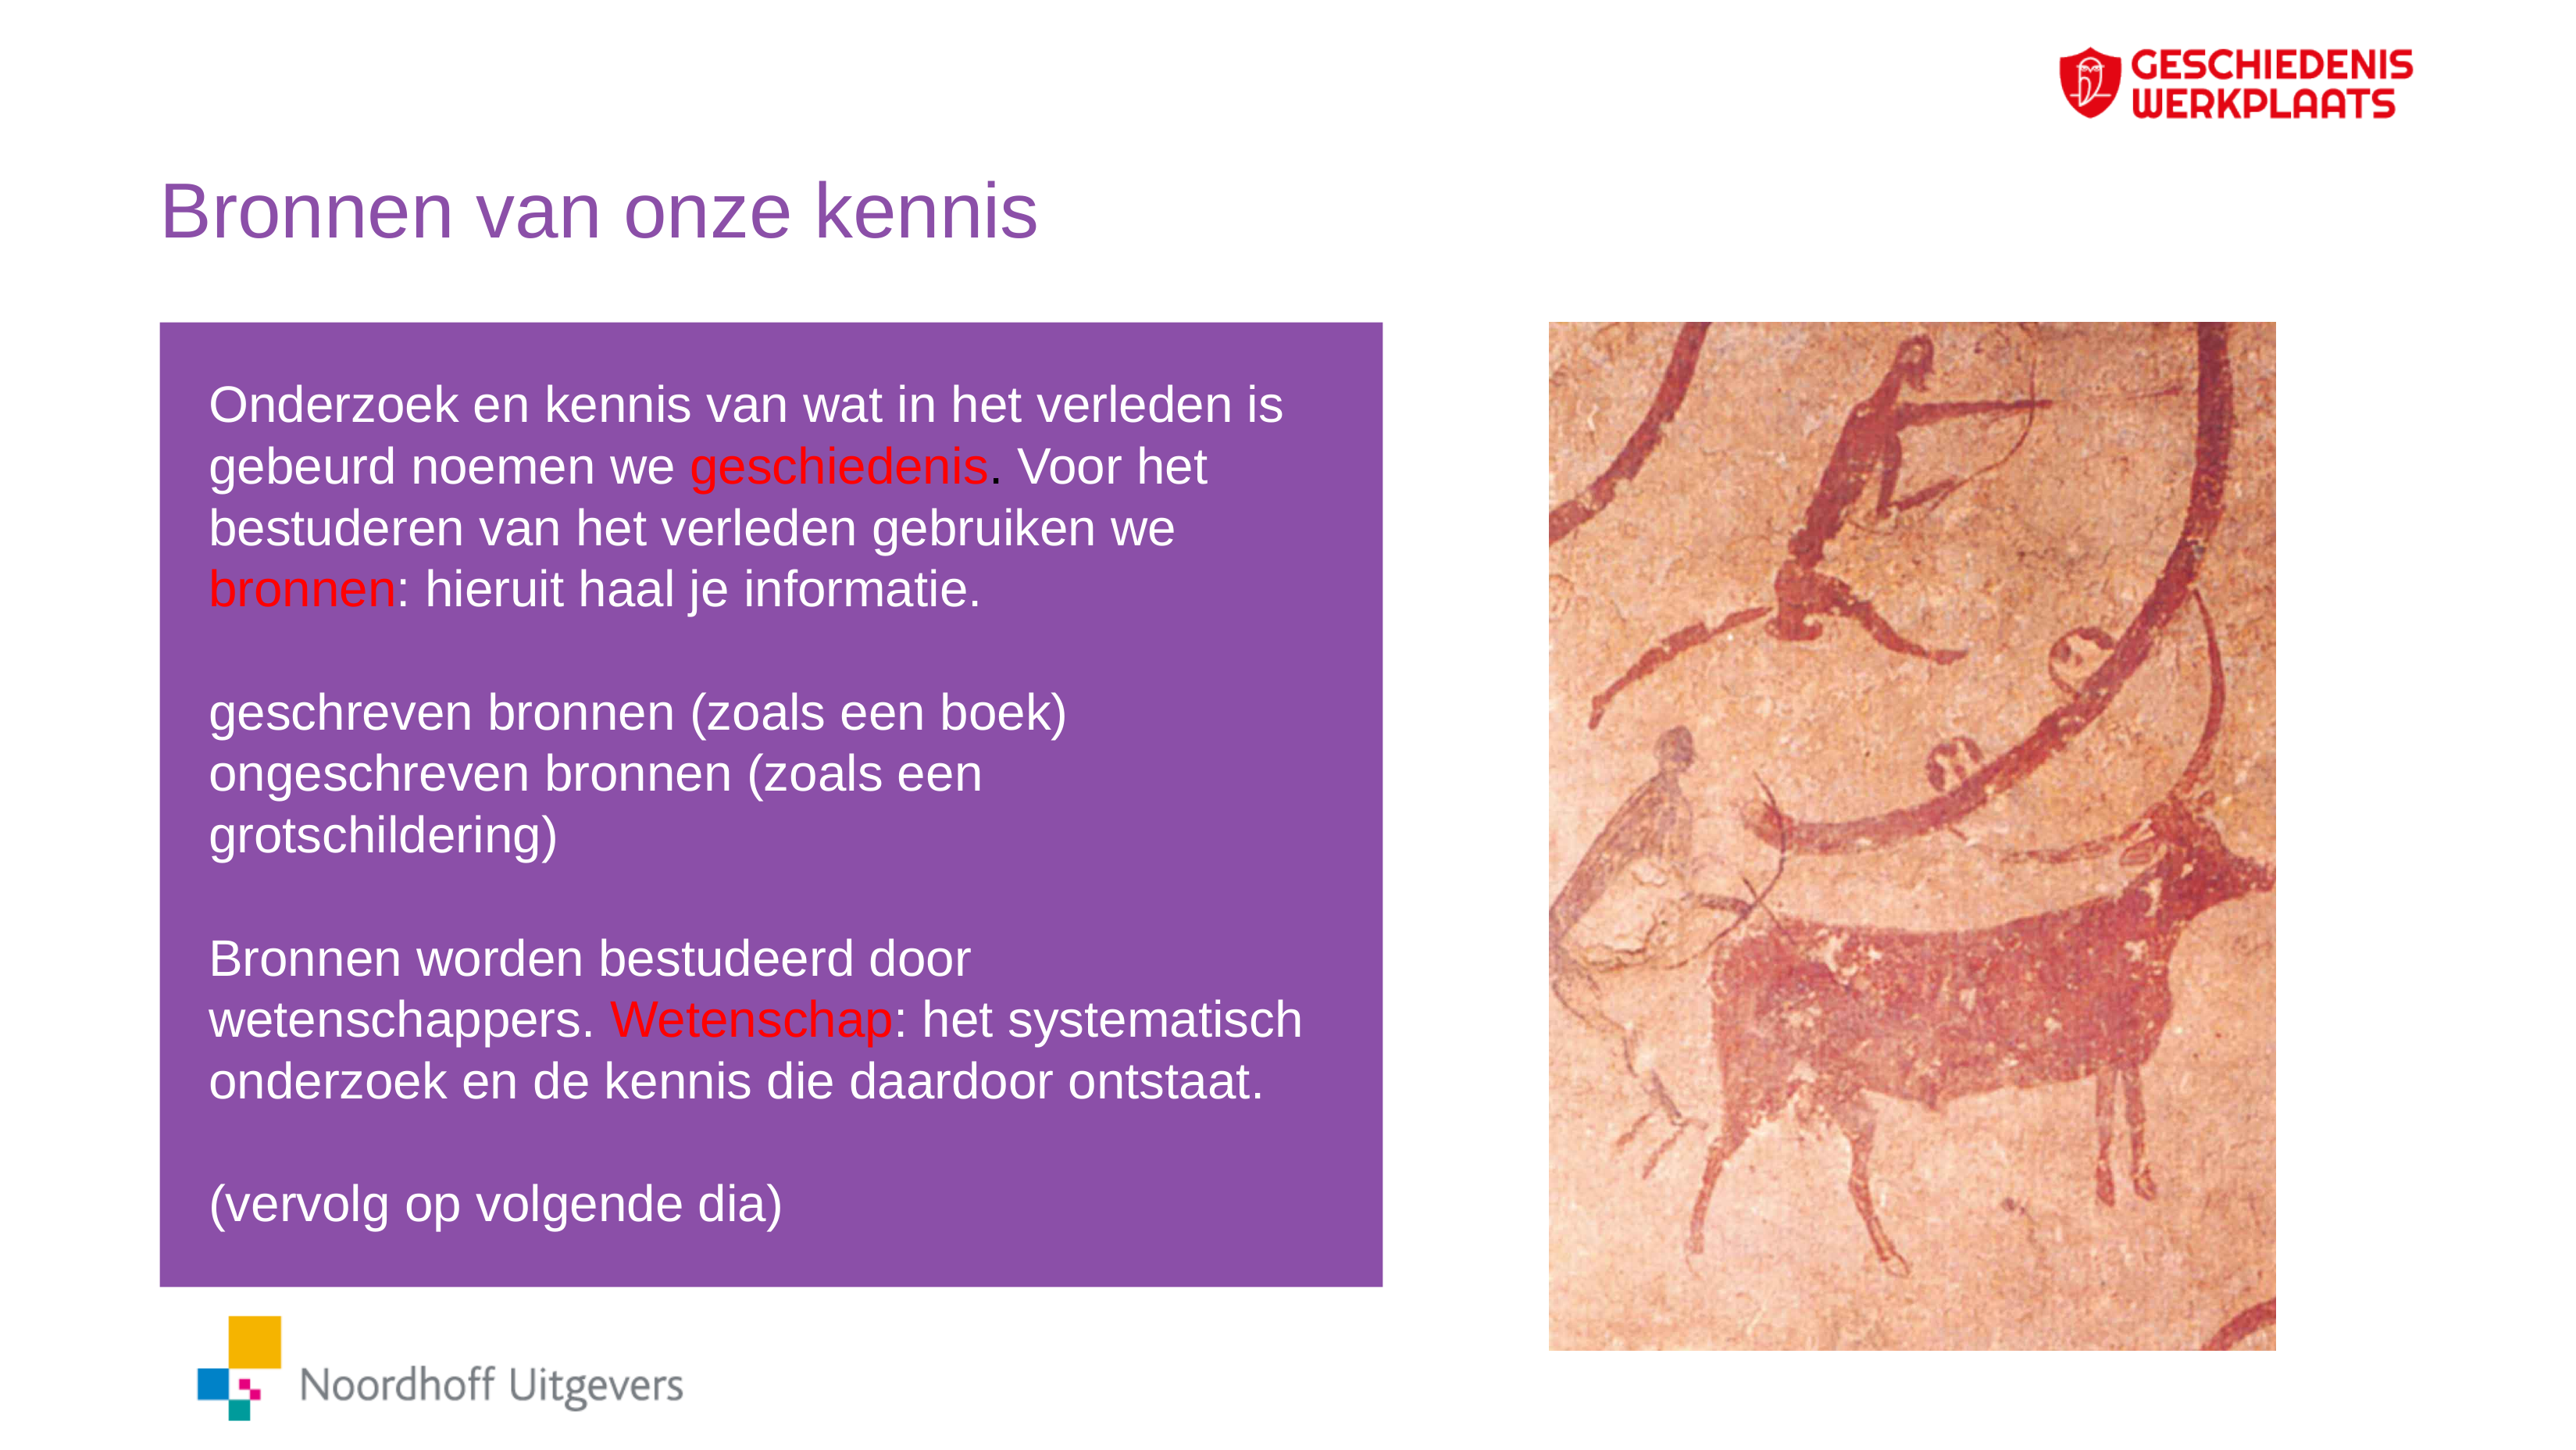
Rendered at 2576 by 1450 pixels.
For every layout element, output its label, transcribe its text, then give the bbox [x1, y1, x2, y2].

picture [1549, 322, 2276, 1351]
picture [1610, 0, 2576, 161]
title Bronnen van onze kennis [159, 159, 2416, 266]
list Onderzoek en kennis van wat in het verleden is gebeurd noemen we geschiedenis. Voor het bestuderen van het verleden gebruiken we bronnen: hieruit haal je informatie. geschreven bronnen (zoals een boek) ongeschreven bronnen (zoals een grotschildering) Bronnen worden bestudeerd door wetenschappers. Wetenschap: het systematisch onderzoek en de kennis die daardoor ontstaat. (vervolg op volgende dia) [159, 322, 1383, 1288]
picture [159, 1288, 802, 1449]
